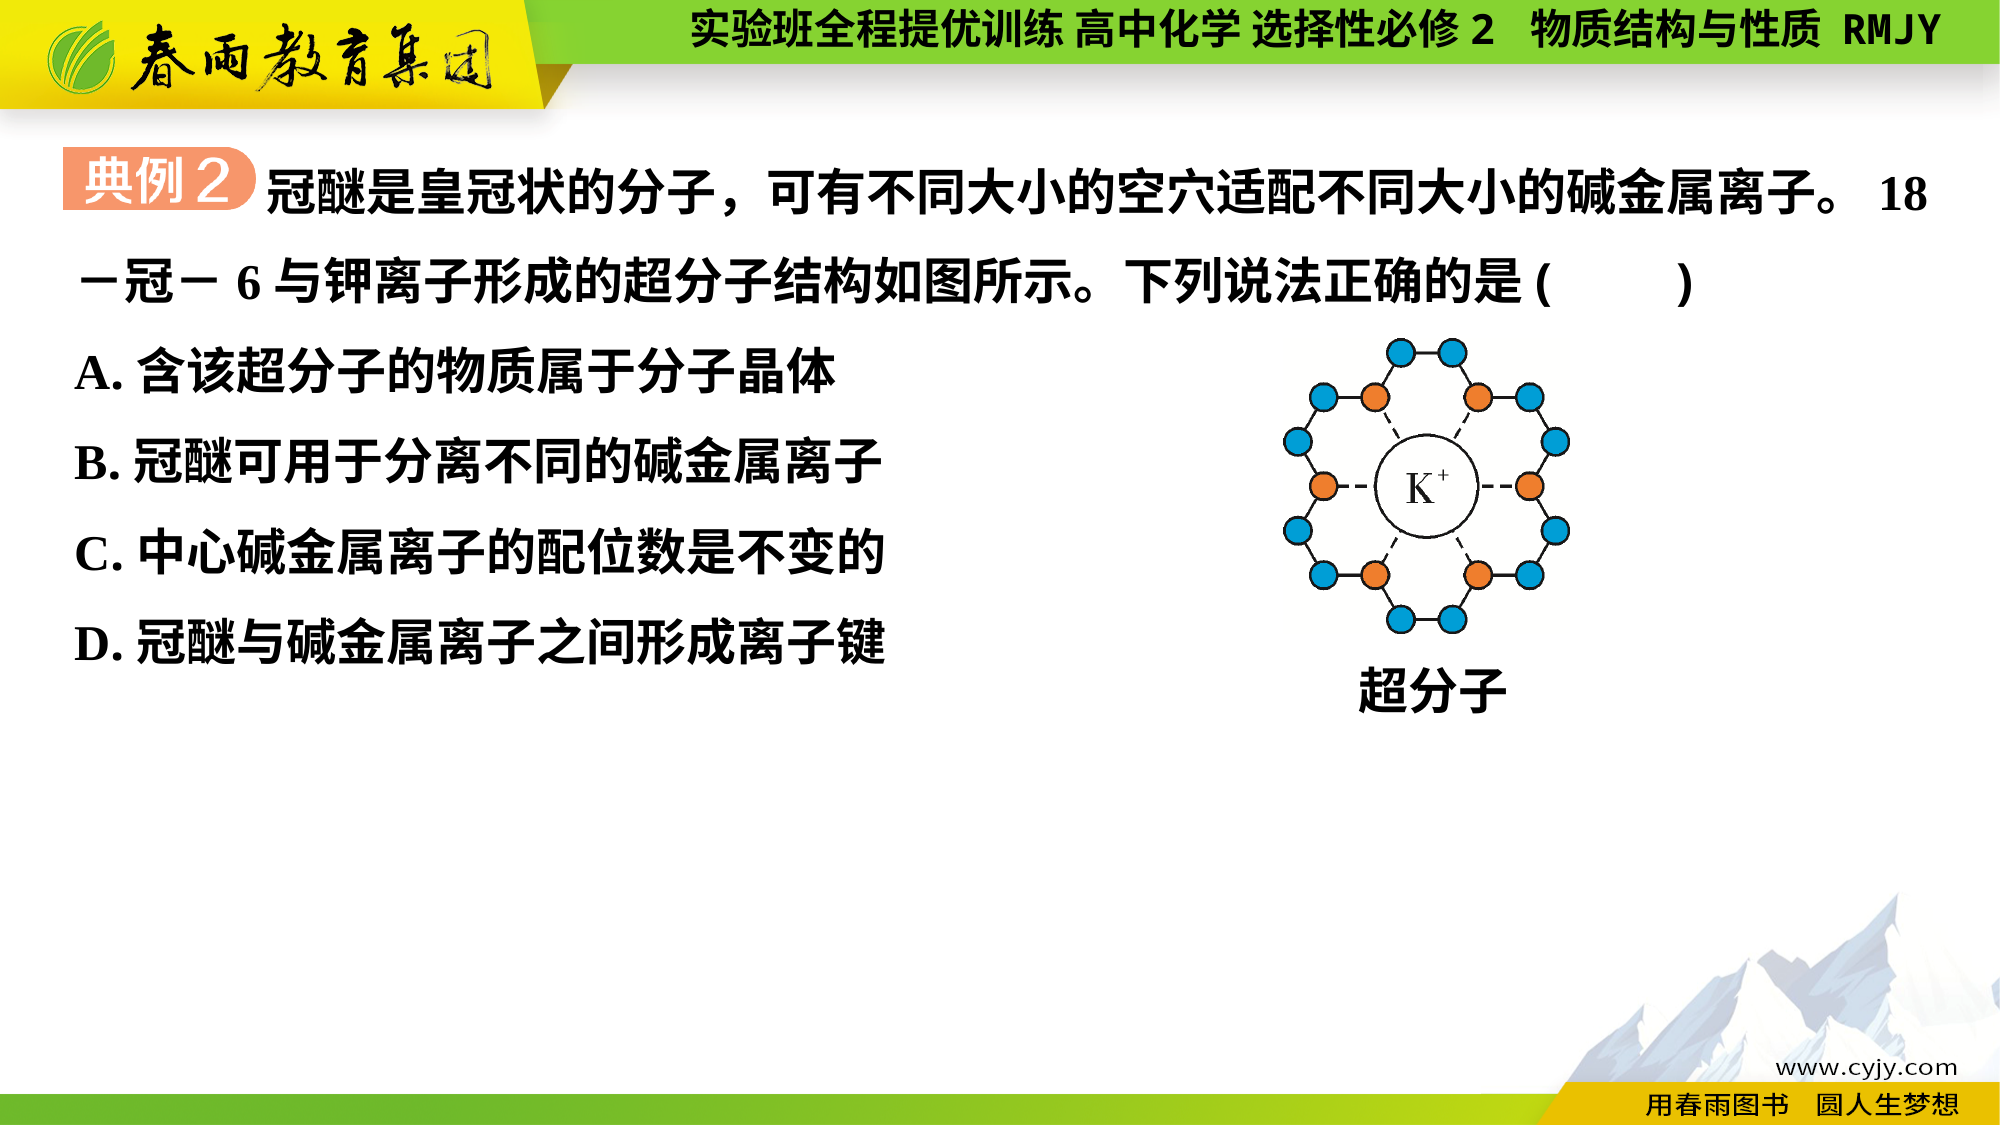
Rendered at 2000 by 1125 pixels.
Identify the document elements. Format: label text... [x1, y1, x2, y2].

list 冠醚是皇冠状的分子，可有不同大小的空穴适配不同大小的碱金属离子。18－冠－6与钾离子形成的超分子结构如图所示。下列说法正确的是( ) A.含该超分子的物质属于分子晶体 B.冠醚可用于分离不同的碱金属离子 C.中心碱金属离子的配位数是不变的 D.冠醚与碱金属离子之间形成离子键 [59, 122, 1944, 672]
text_box 超分子 [1343, 652, 1524, 727]
picture [0, 0, 2000, 1125]
